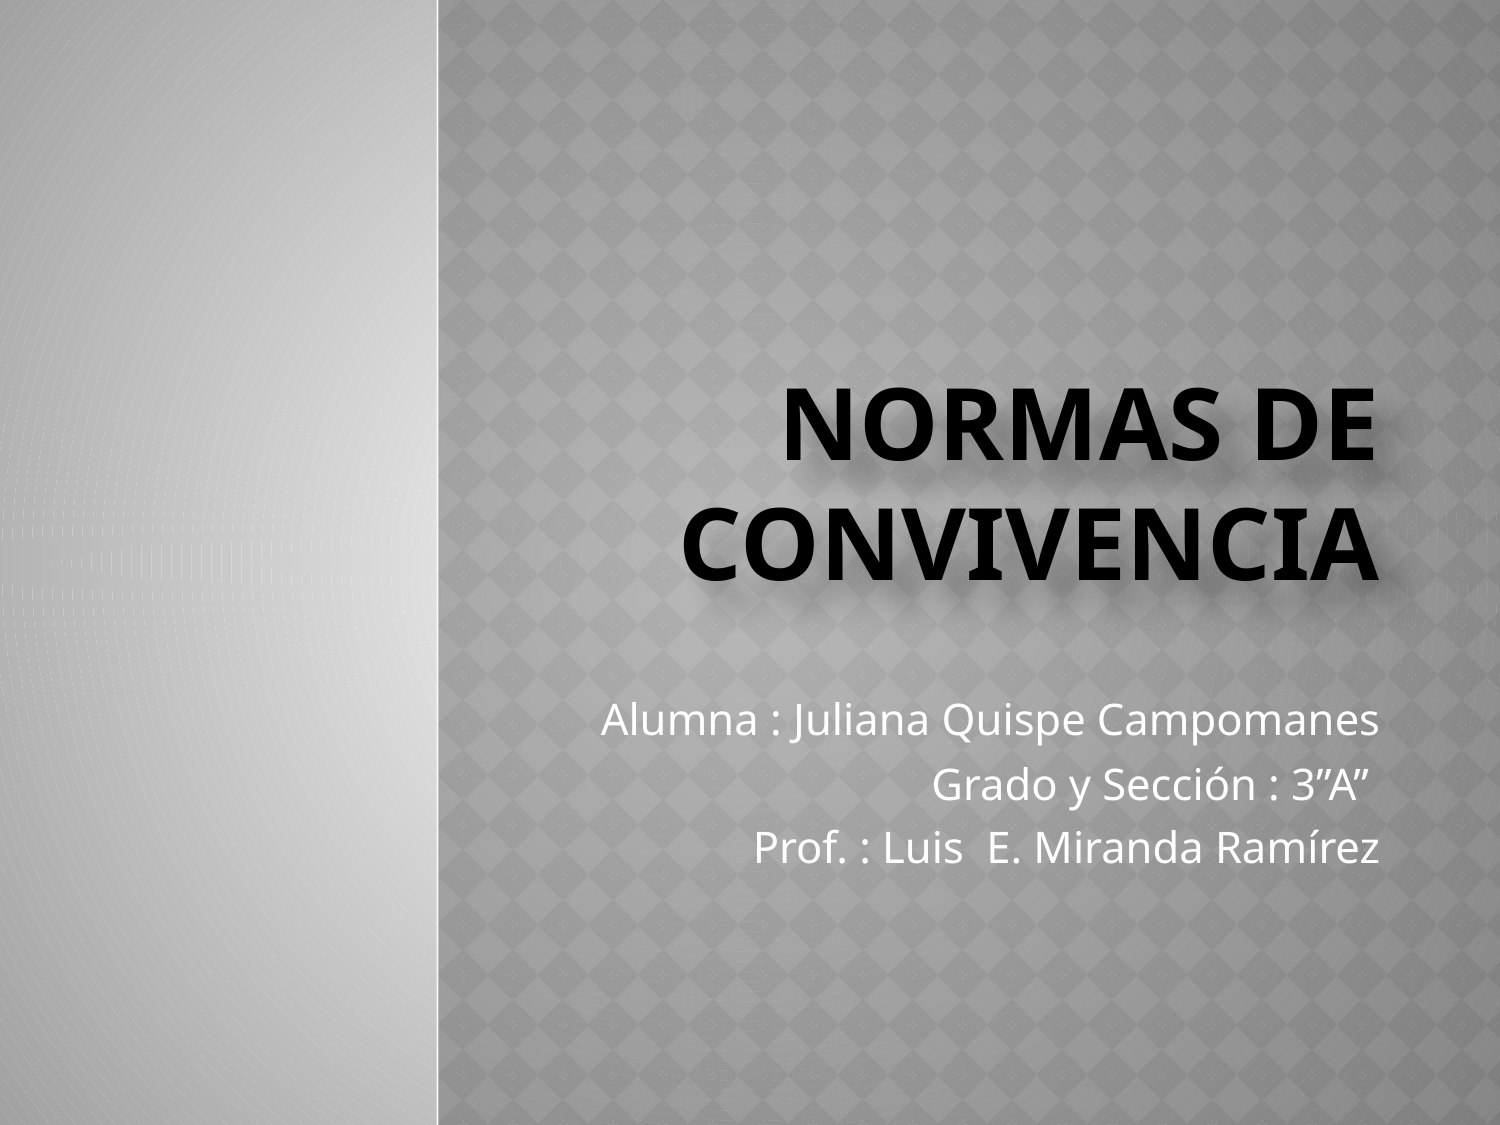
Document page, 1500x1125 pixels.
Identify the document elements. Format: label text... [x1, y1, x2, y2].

title Normas de Convivencia [549, 278, 1387, 601]
subtitle Alumna : Juliana Quispe Campomanes Grado y Sección : 3”A” Prof. : Luis E. Miranda Ramírez [549, 692, 1389, 874]
